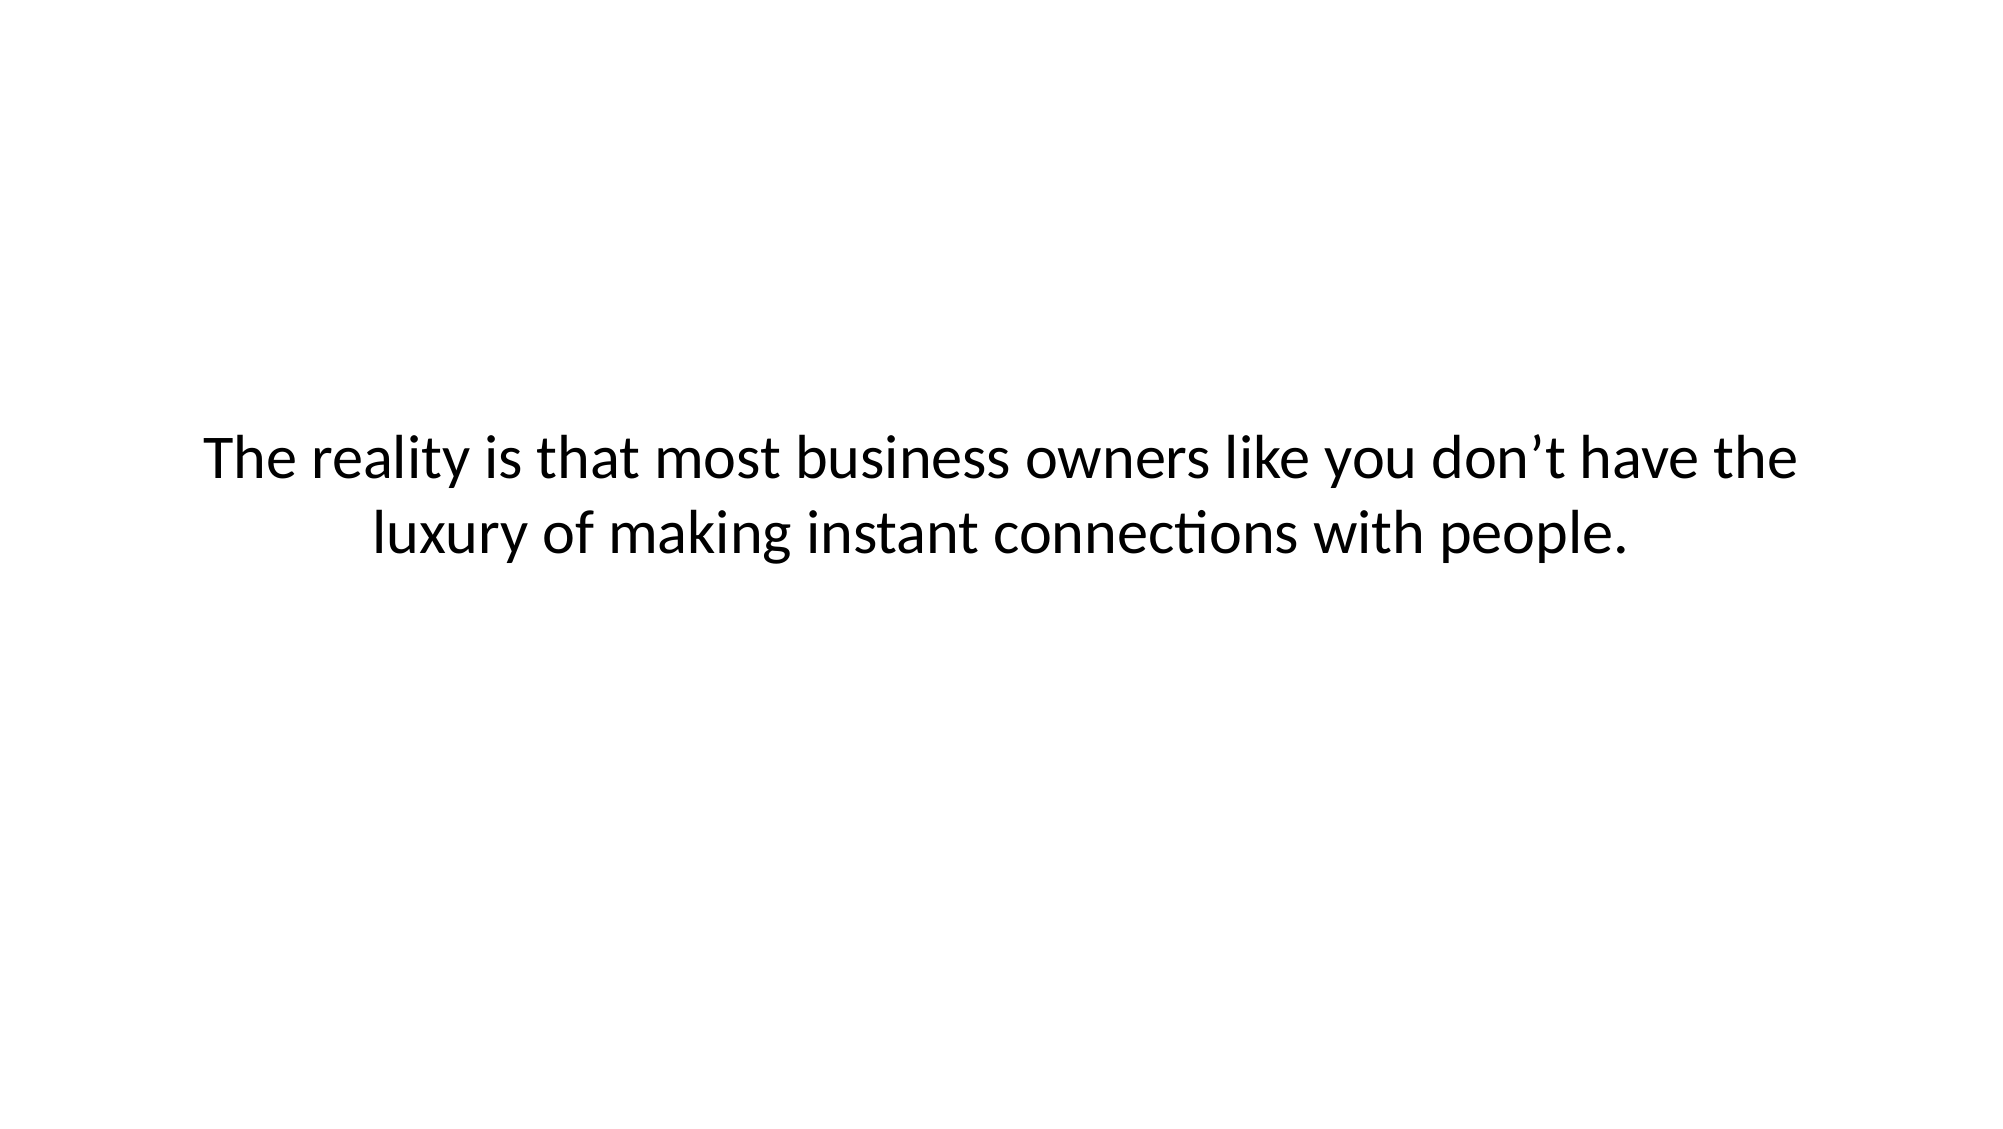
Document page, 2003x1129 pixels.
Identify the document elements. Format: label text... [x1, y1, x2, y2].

title The reality is that most business owners like you don’t have the luxury of making instant connections with people. [150, 407, 1853, 650]
